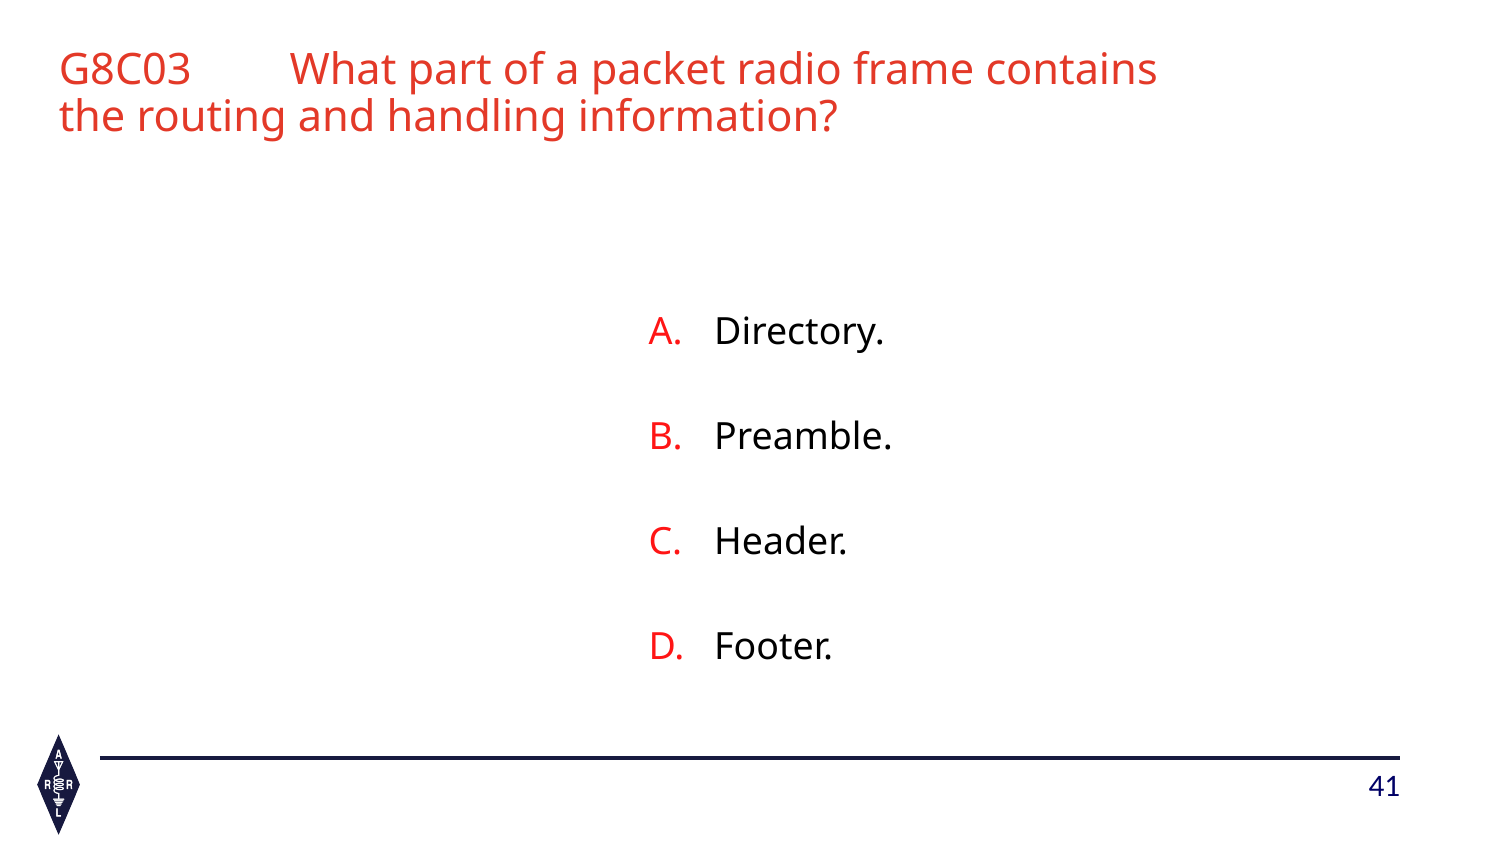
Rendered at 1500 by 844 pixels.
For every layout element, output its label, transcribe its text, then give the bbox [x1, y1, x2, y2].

picture [37, 734, 80, 835]
title G8C03 What part of a packet radio frame contains the routing and handling information? [58, 41, 1348, 149]
slide_number 41 [1302, 761, 1400, 807]
text_box Directory. Preamble. Header. Footer. [637, 301, 918, 756]
